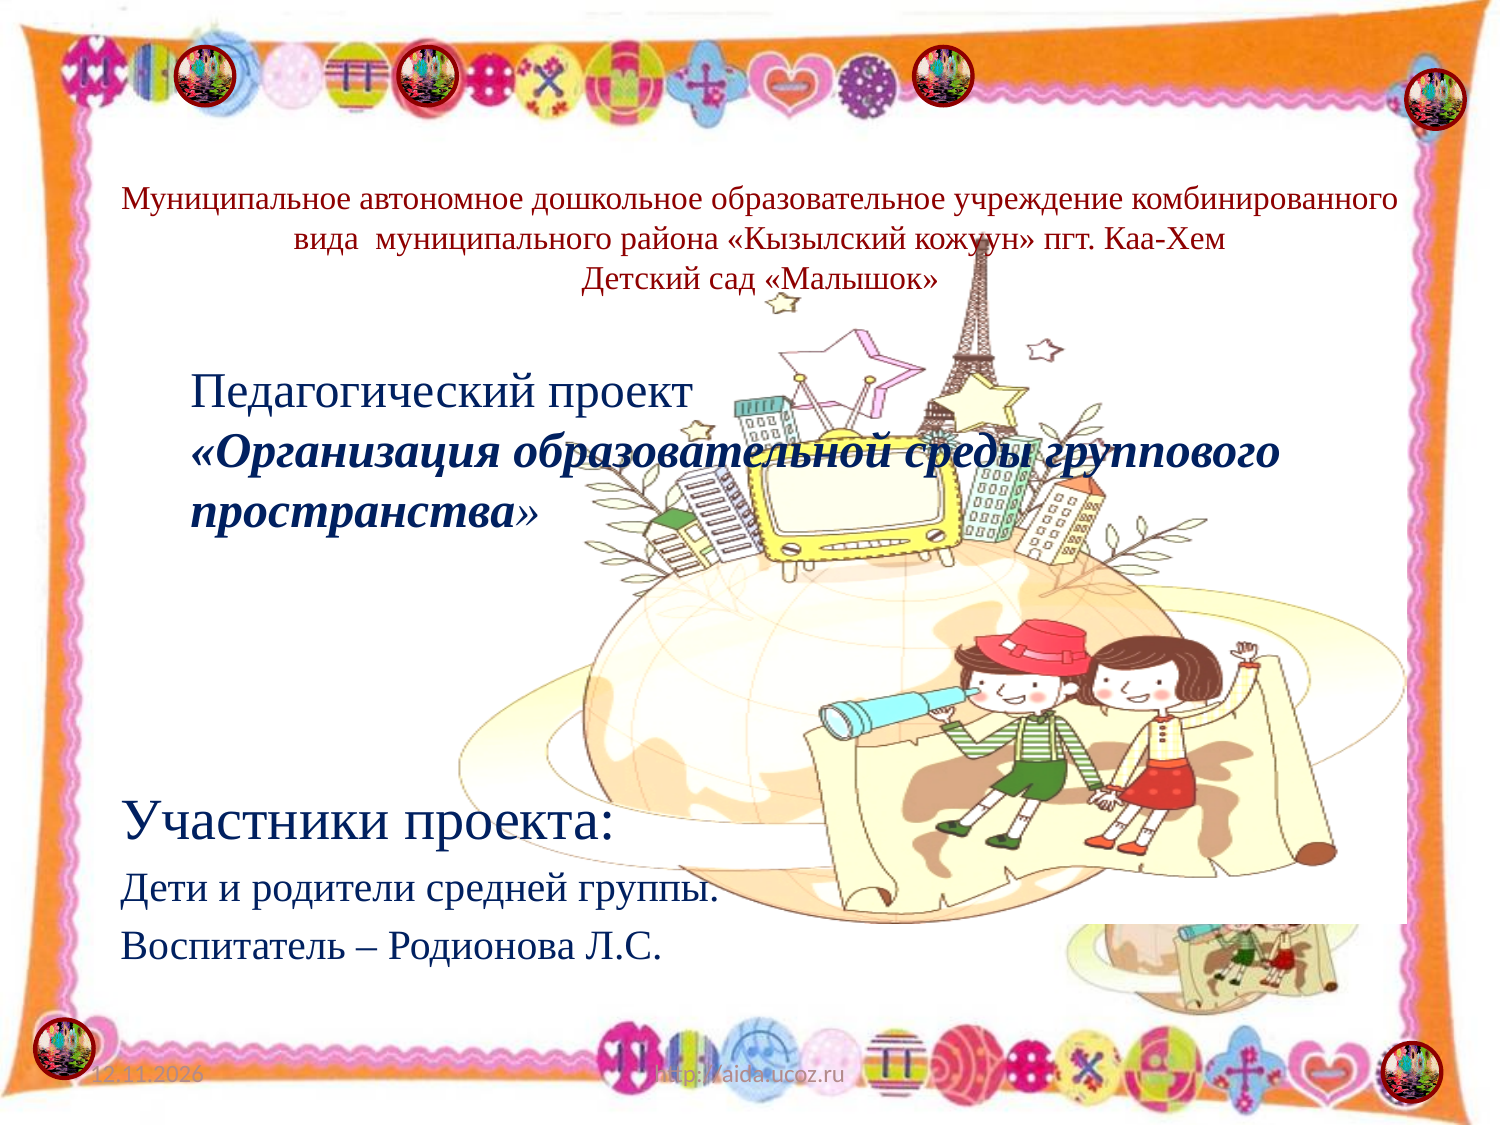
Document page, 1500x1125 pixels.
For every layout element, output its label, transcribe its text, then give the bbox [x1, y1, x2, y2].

text_box [1380, 1040, 1444, 1104]
footer http://aida.ucoz.ru [512, 1042, 988, 1103]
text_box [396, 44, 460, 108]
text_box [911, 44, 975, 108]
text_box [32, 1017, 96, 1081]
slide_number 1 [1074, 1042, 1402, 1103]
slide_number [75, 1042, 425, 1103]
subtitle Участники проекта: Дети и родители средней группы. Воспитатель – Родионова Л.С. [105, 773, 798, 1009]
text_box Педагогический проект «Организация образовательной среды группового пространства» [175, 349, 451, 545]
text_box [1404, 68, 1467, 131]
text_box [173, 44, 237, 108]
picture [0, 0, 1500, 1125]
title Муниципальное автономное дошкольное образовательное учреждение комбинированного вида муниципального района «Кызылский кожуун» пгт. Каа-Хем Детский сад «Малышок» [85, 137, 1436, 374]
